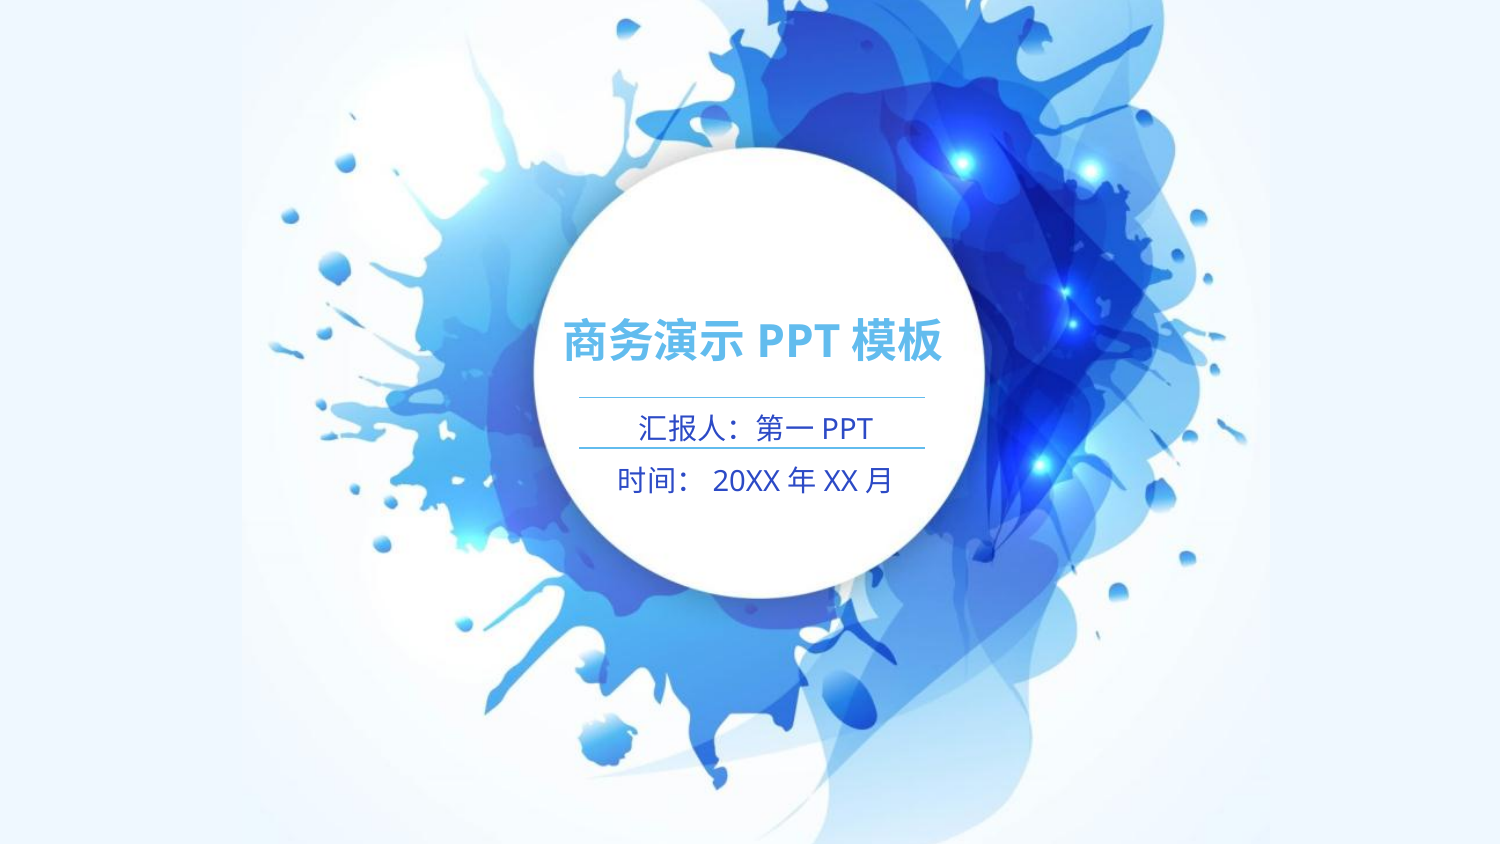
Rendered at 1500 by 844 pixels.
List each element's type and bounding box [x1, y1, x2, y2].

picture [242, 0, 1270, 844]
text_box [579, 385, 925, 501]
